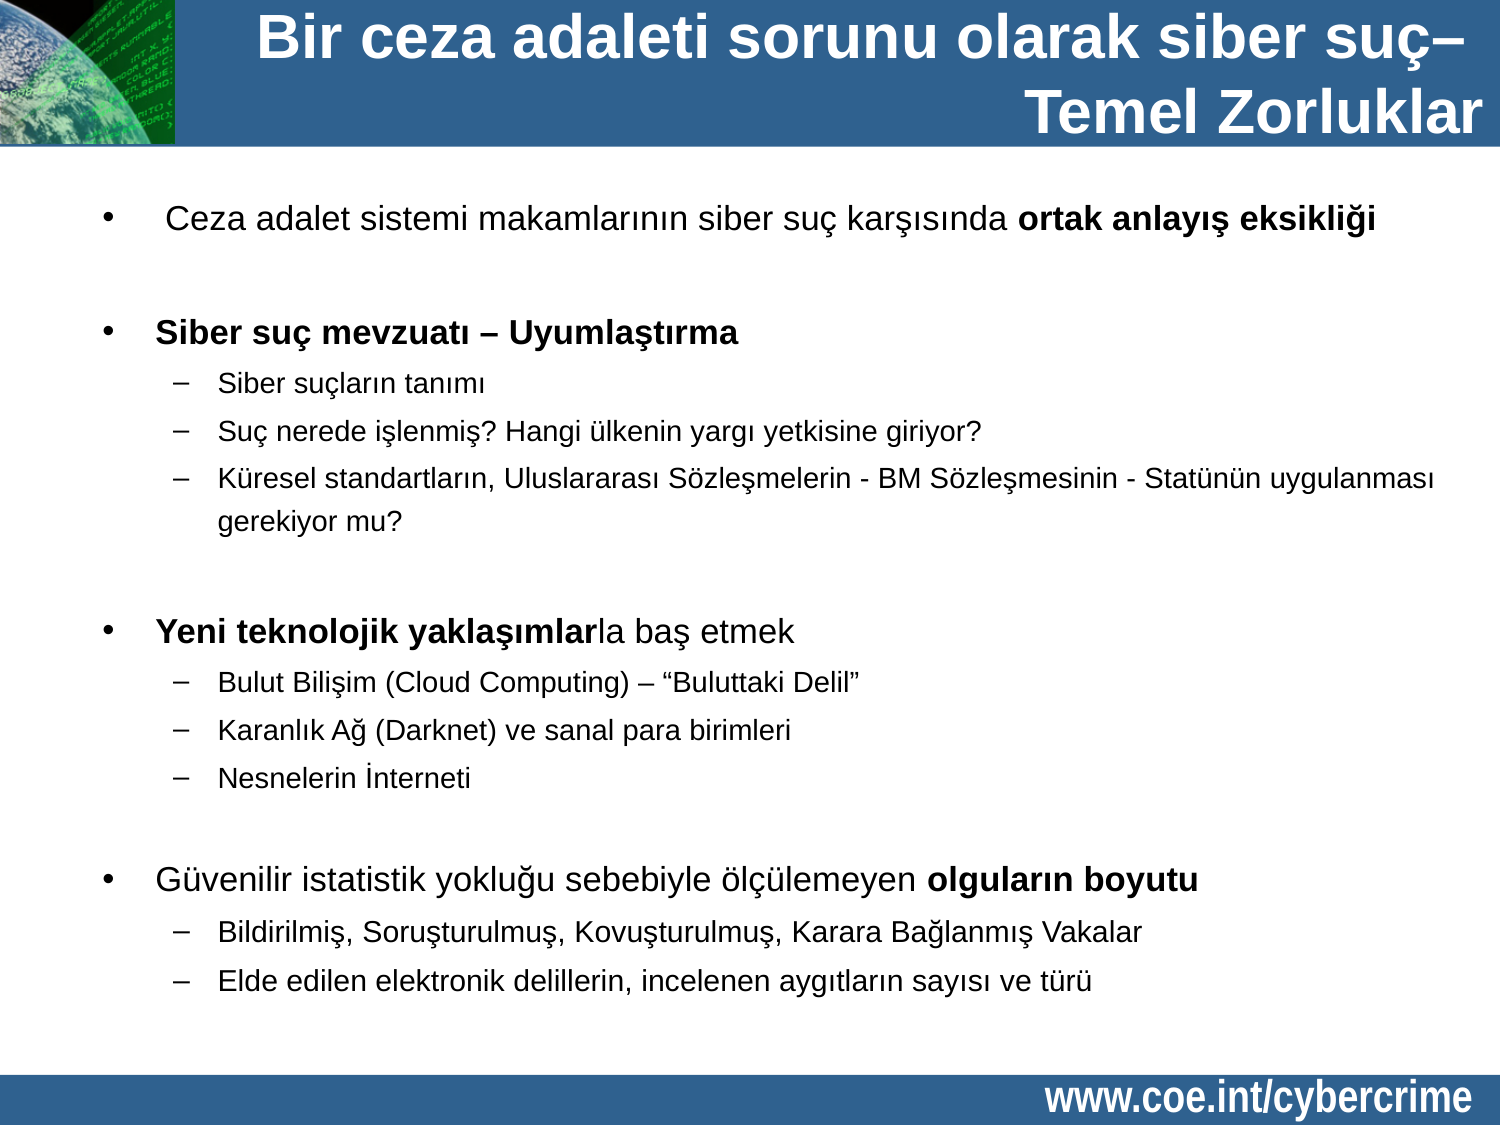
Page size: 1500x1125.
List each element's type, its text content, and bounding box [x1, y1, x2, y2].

text_box [0, 1073, 1030, 1125]
picture [0, 0, 175, 144]
text_box Ceza adalet sistemi makamlarının siber suç karşısında ortak anlayış eksikliği Siber suç mevzuatı – Uyumlaştırma Siber suçların tanımı Suç nerede işlenmiş? Hangi ülkenin yargı yetkisine giriyor? Küresel standartların, Uluslararası Sözleşmelerin - BM Sözleşmesinin - Statünün uygulanması gerekiyor mu? Yeni teknolojik yaklaşımlarla baş etmek Bulut Bilişim (Cloud Computing) – “Buluttaki Delil” Karanlık Ağ (Darknet) ve sanal para birimleri Nesnelerin İnterneti Güvenilir istatistik yokluğu sebebiyle ölçülemeyen olguların boyutu Bildirilmiş, Soruşturulmuş, Kovuşturulmuş, Karara Bağlanmış Vakalar Elde edilen elektronik delillerin, incelenen aygıtların sayısı ve türü [87, 180, 1458, 1031]
text_box www.coe.int/cybercrime [1030, 1059, 1500, 1125]
text_box Bir ceza adaleti sorunu olarak siber suç– Temel Zorluklar [177, 0, 1500, 149]
